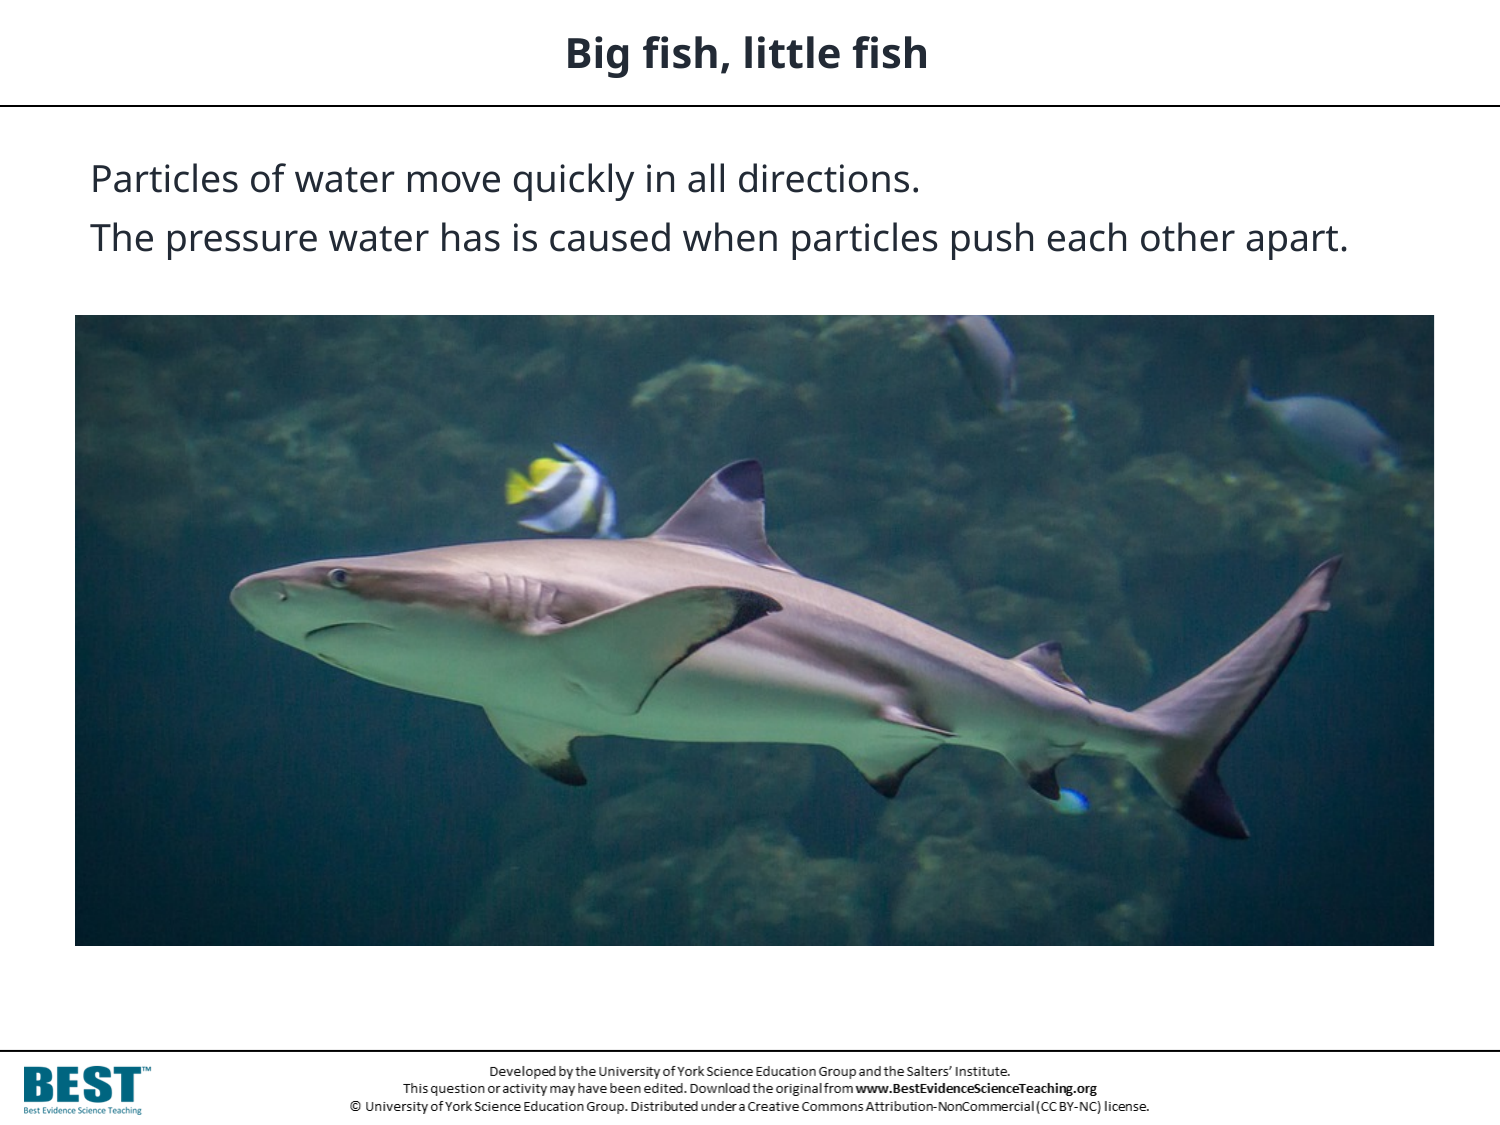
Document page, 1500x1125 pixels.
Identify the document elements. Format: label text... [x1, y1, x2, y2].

text_box Big fish, little fish [23, 4, 1471, 99]
picture [0, 105, 1500, 1125]
